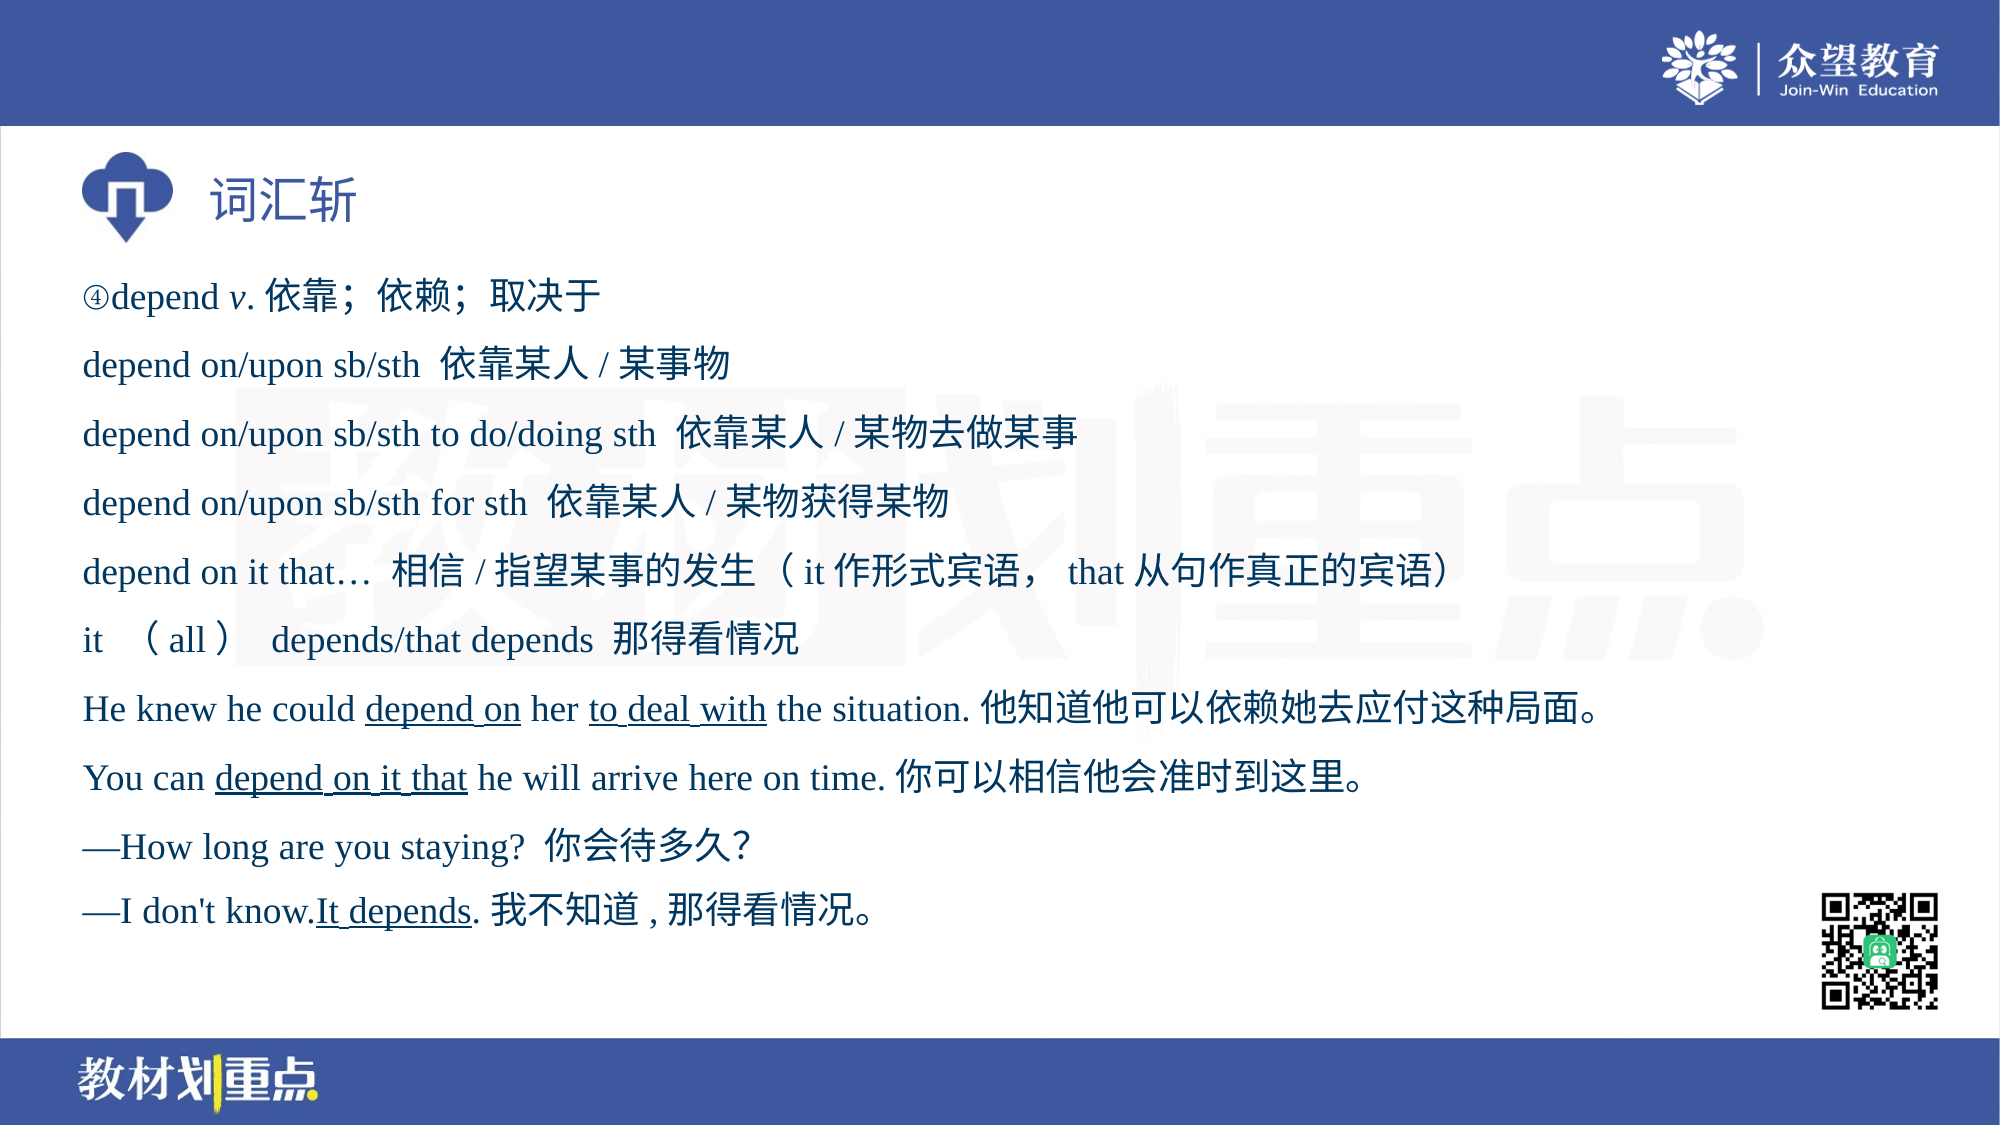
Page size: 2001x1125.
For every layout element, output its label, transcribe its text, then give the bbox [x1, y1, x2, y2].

picture [0, 0, 2000, 1125]
text_box ④depend v.依靠；依赖；取决于 depend on/upon sb/sth 依靠某人/某事物 depend on/upon sb/sth to do/doing sth 依靠某人/某物去做某事 depend on/upon sb/sth for sth 依靠某人/某物获得某物 depend on it that… 相信/指望某事的发生（it作形式宾语，that从句作真正的宾语） it （all） depends/that depends 那得看情况 He knew he could depend on her to deal with the situation.他知道他可以依赖她去应付这种局面。 You can depend on it that he will arrive here on time.你可以相信他会准时到这里。 —How long are you staying? 你会待多久？ —I don't know.It depends.我不知道,那得看情况。 [82, 248, 1817, 925]
